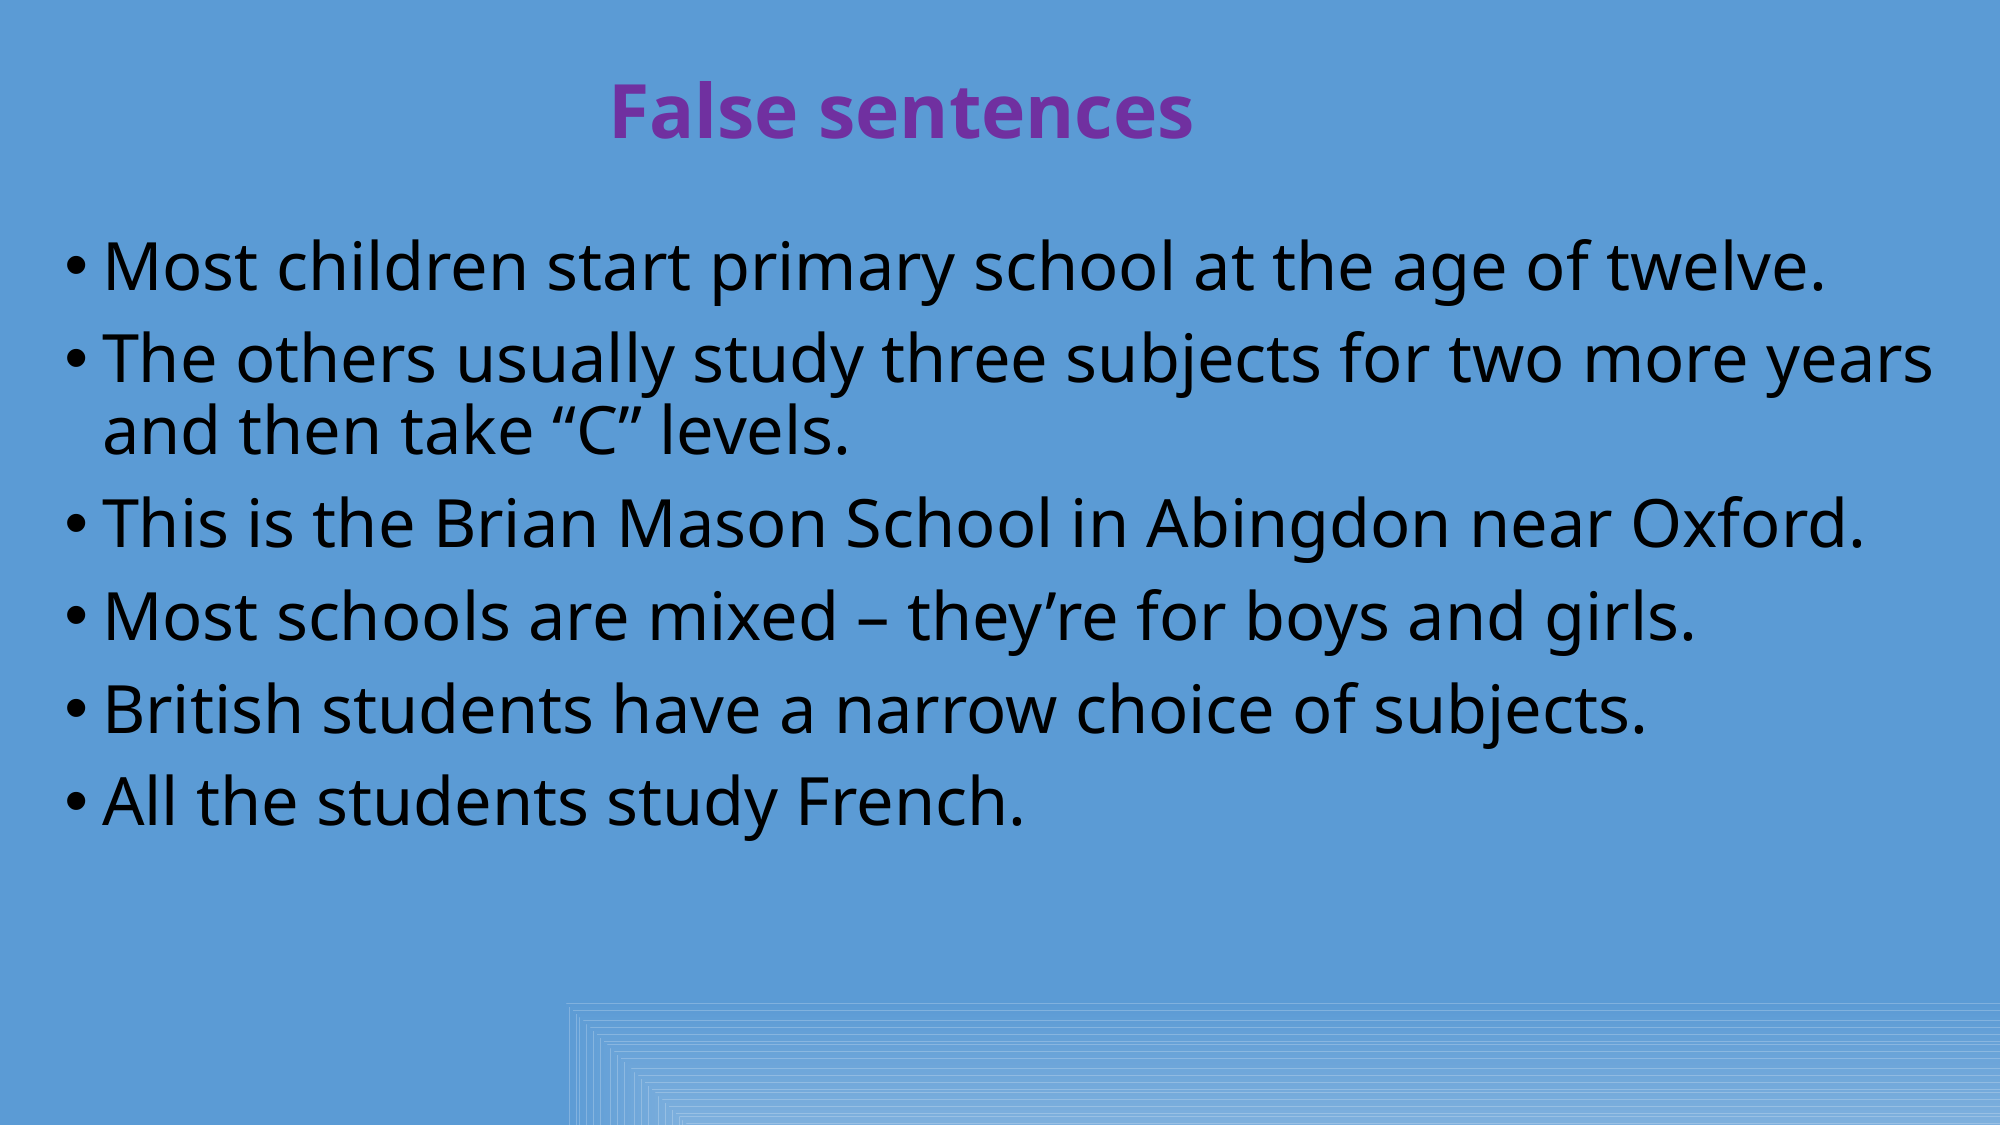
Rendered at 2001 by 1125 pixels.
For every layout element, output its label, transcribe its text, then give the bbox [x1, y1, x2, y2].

list Most children start primary school at the age of twelve. The others usually study three subjects for two more years and then take “C” levels. This is the Brian Mason School in Abingdon near Oxford. Most schools are mixed – they’re for boys and girls. British students have a narrow choice of subjects. All the students study French. [49, 224, 1956, 1125]
title False sentences [593, 26, 1281, 202]
